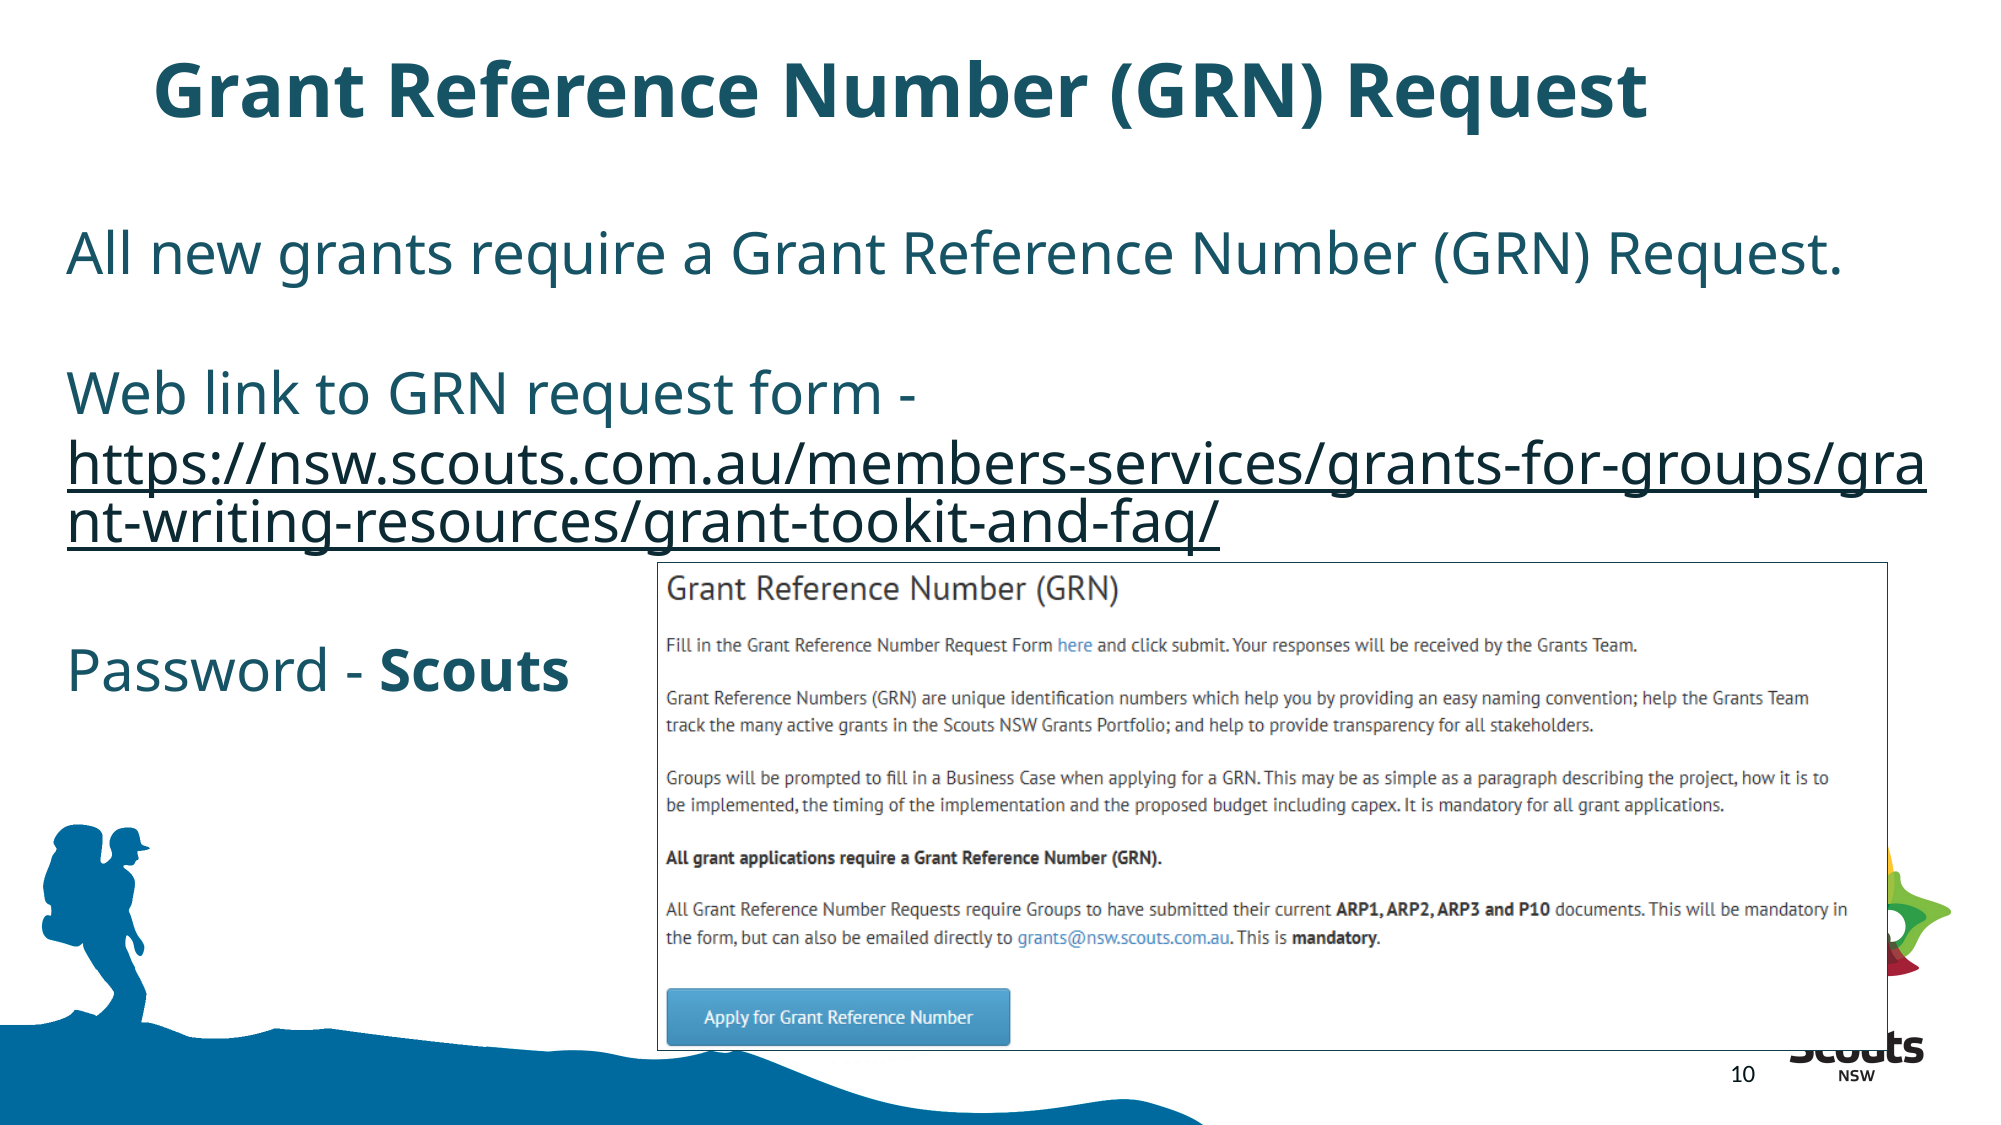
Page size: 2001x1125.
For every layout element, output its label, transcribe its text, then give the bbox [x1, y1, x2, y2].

text_box All new grants require a Grant Reference Number (GRN) Request. Web link to GRN request form - https://nsw.scouts.com.au/members-services/grants-for-groups/grant-writing-resources/grant-tookit-and-faq/ Password - Scouts [51, 208, 1948, 653]
picture [0, 0, 2001, 1125]
slide_number 10 [1320, 1051, 1771, 1103]
title Grant Reference Number (GRN) Request [137, 0, 1863, 188]
